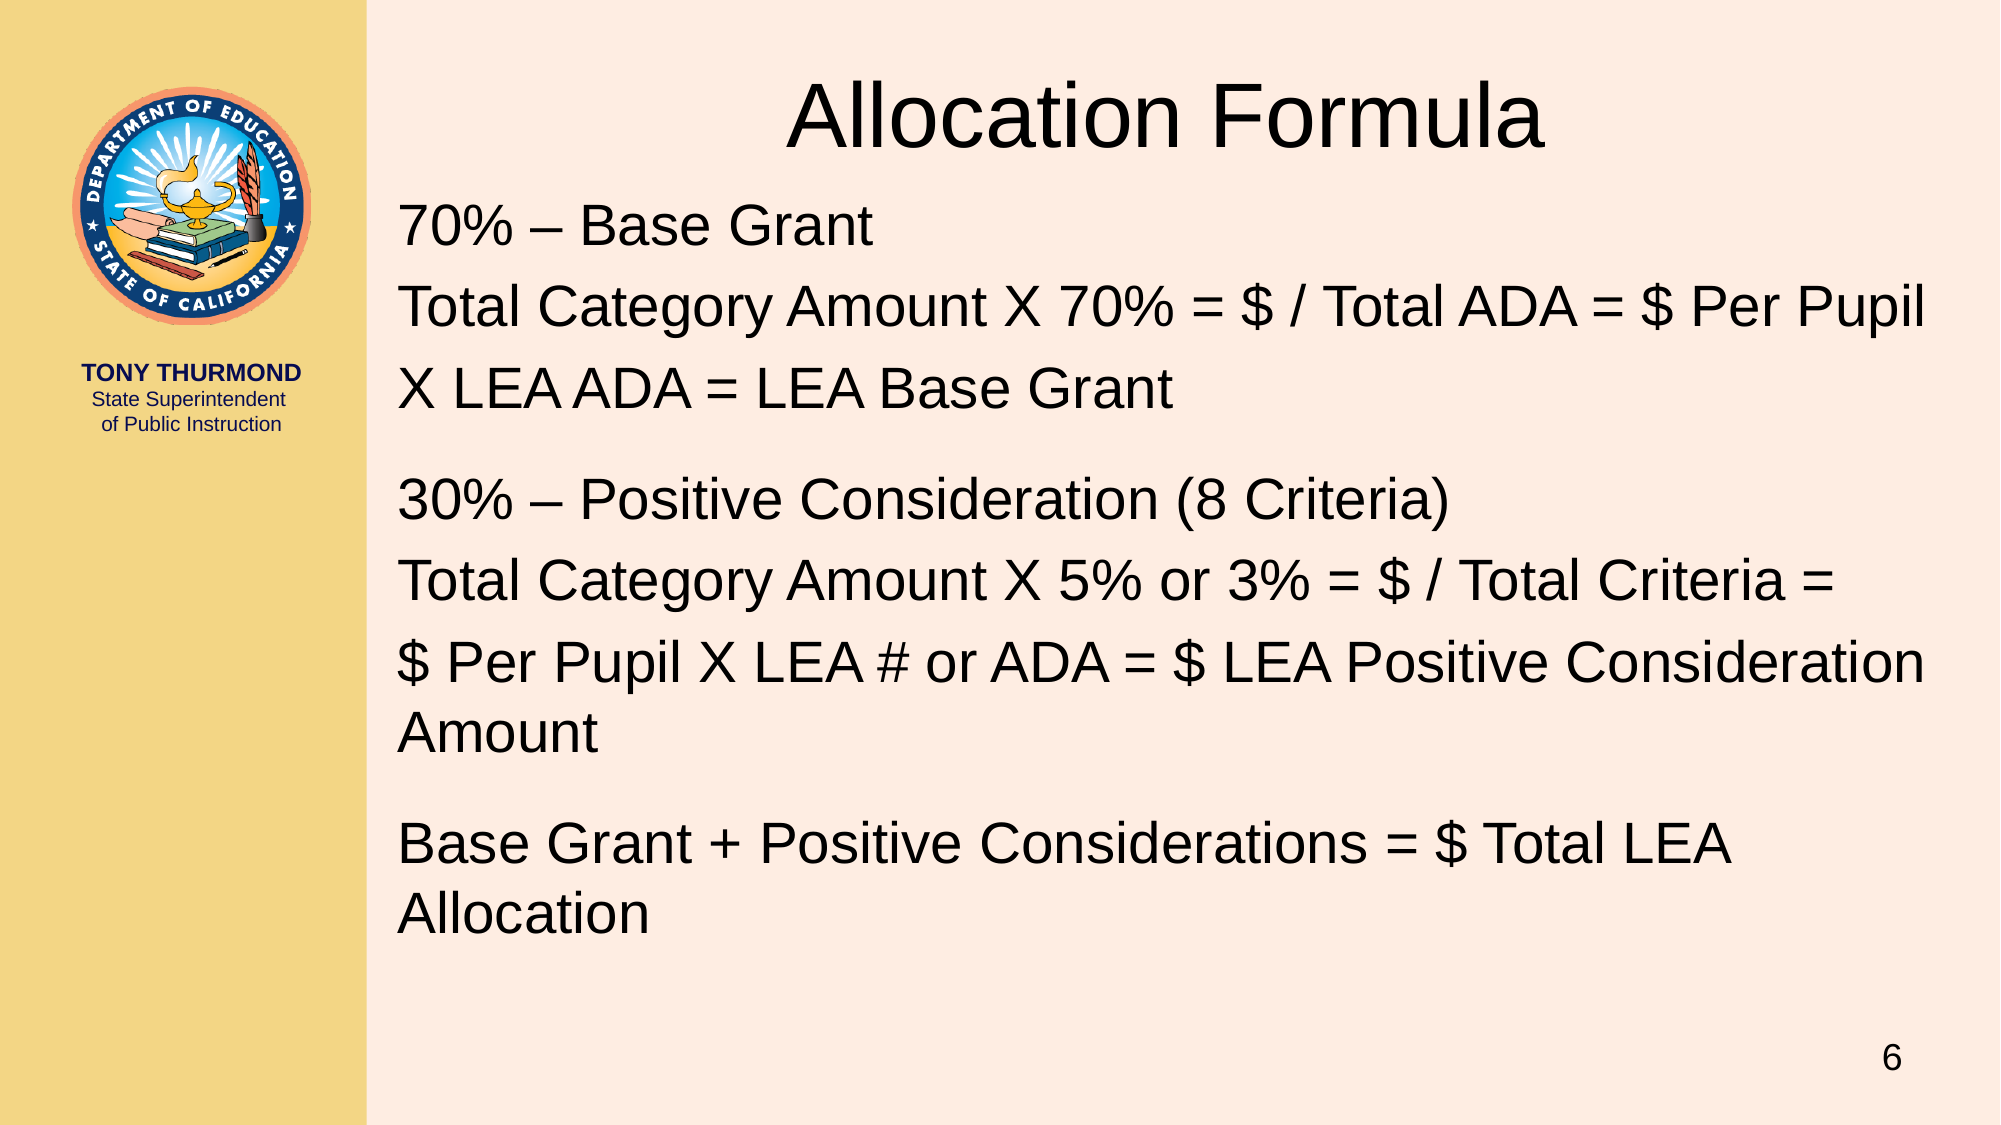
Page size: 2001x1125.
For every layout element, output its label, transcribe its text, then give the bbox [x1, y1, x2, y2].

title Allocation Formula [416, 21, 1917, 179]
list 70% – Base Grant Total Category Amount X 70% = $ / Total ADA = $ Per Pupil X LEA ADA = LEA Base Grant 30% – Positive Consideration (8 Criteria) Total Category Amount X 5% or 3% = $ / Total Criteria = $ Per Pupil X LEA # or ADA = $ LEA Positive Consideration Amount Base Grant + Positive Considerations = $ Total LEA Allocation [382, 179, 1949, 1006]
picture [72, 86, 311, 325]
slide_number 6 [1551, 1025, 1918, 1100]
